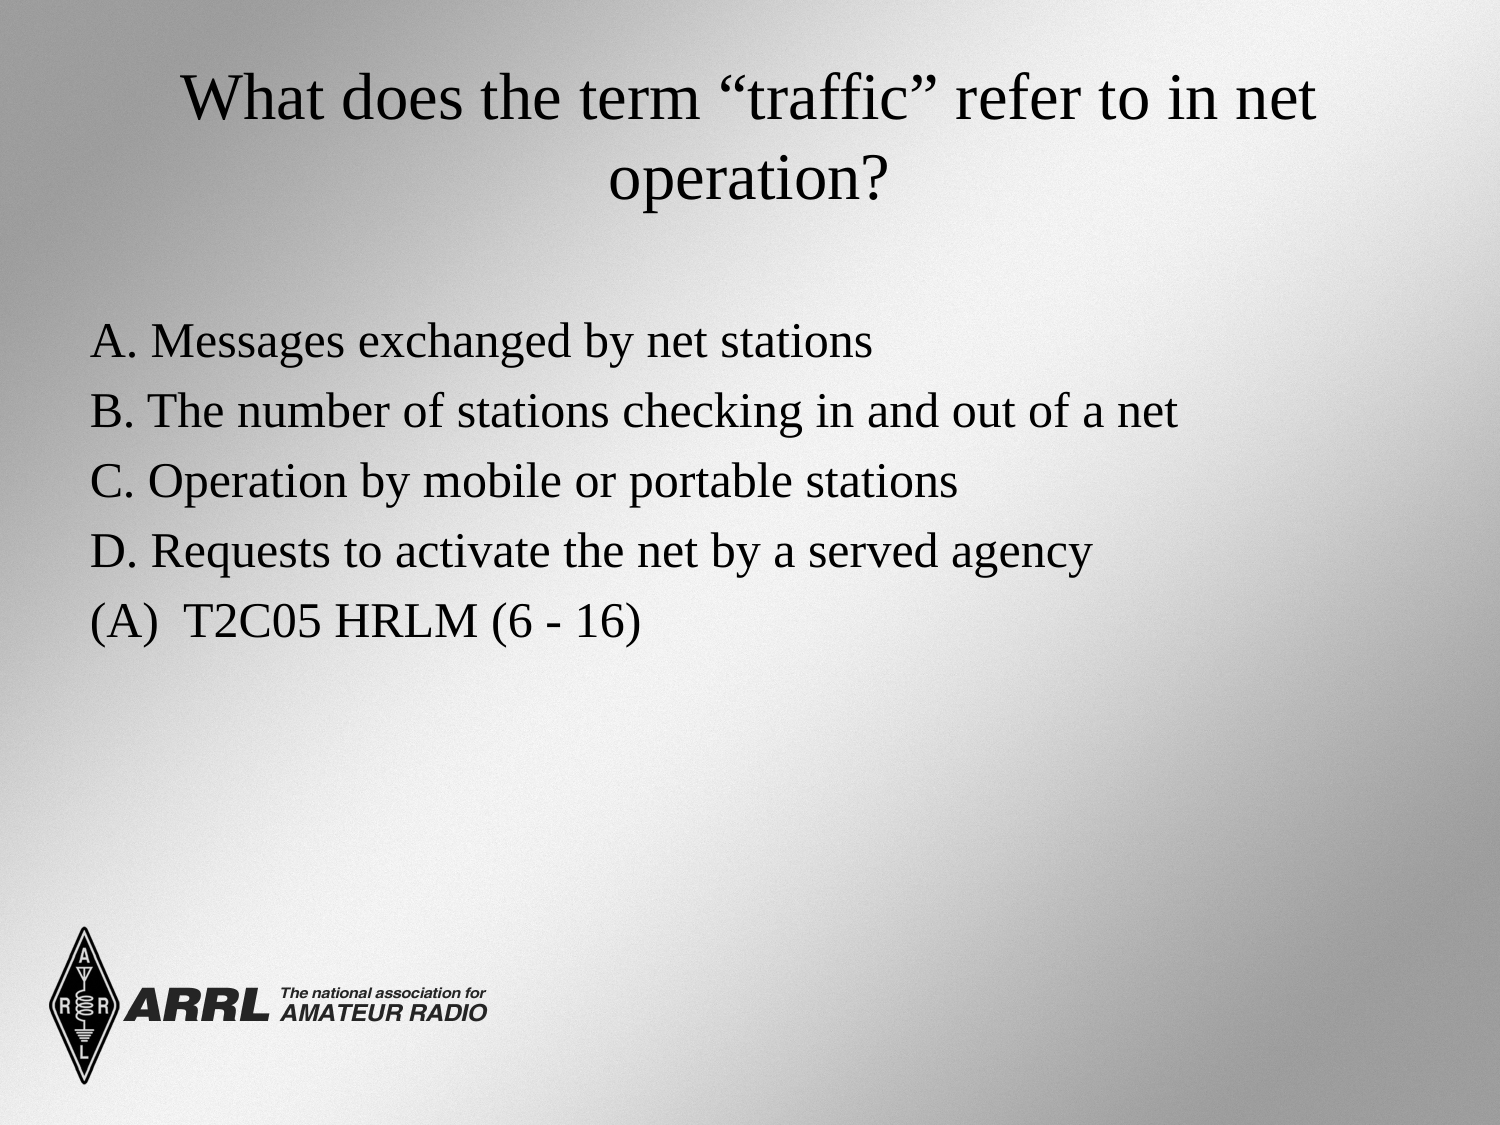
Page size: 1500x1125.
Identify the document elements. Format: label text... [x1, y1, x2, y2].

picture [0, 0, 1500, 1125]
title What does the term “traffic” refer to in net operation? [75, 45, 1425, 233]
list A. Messages exchanged by net stations B. The number of stations checking in and out of a net C. Operation by mobile or portable stations D. Requests to activate the net by a served agency (A) T2C05 HRLM (6 - 16) [75, 299, 1425, 1005]
